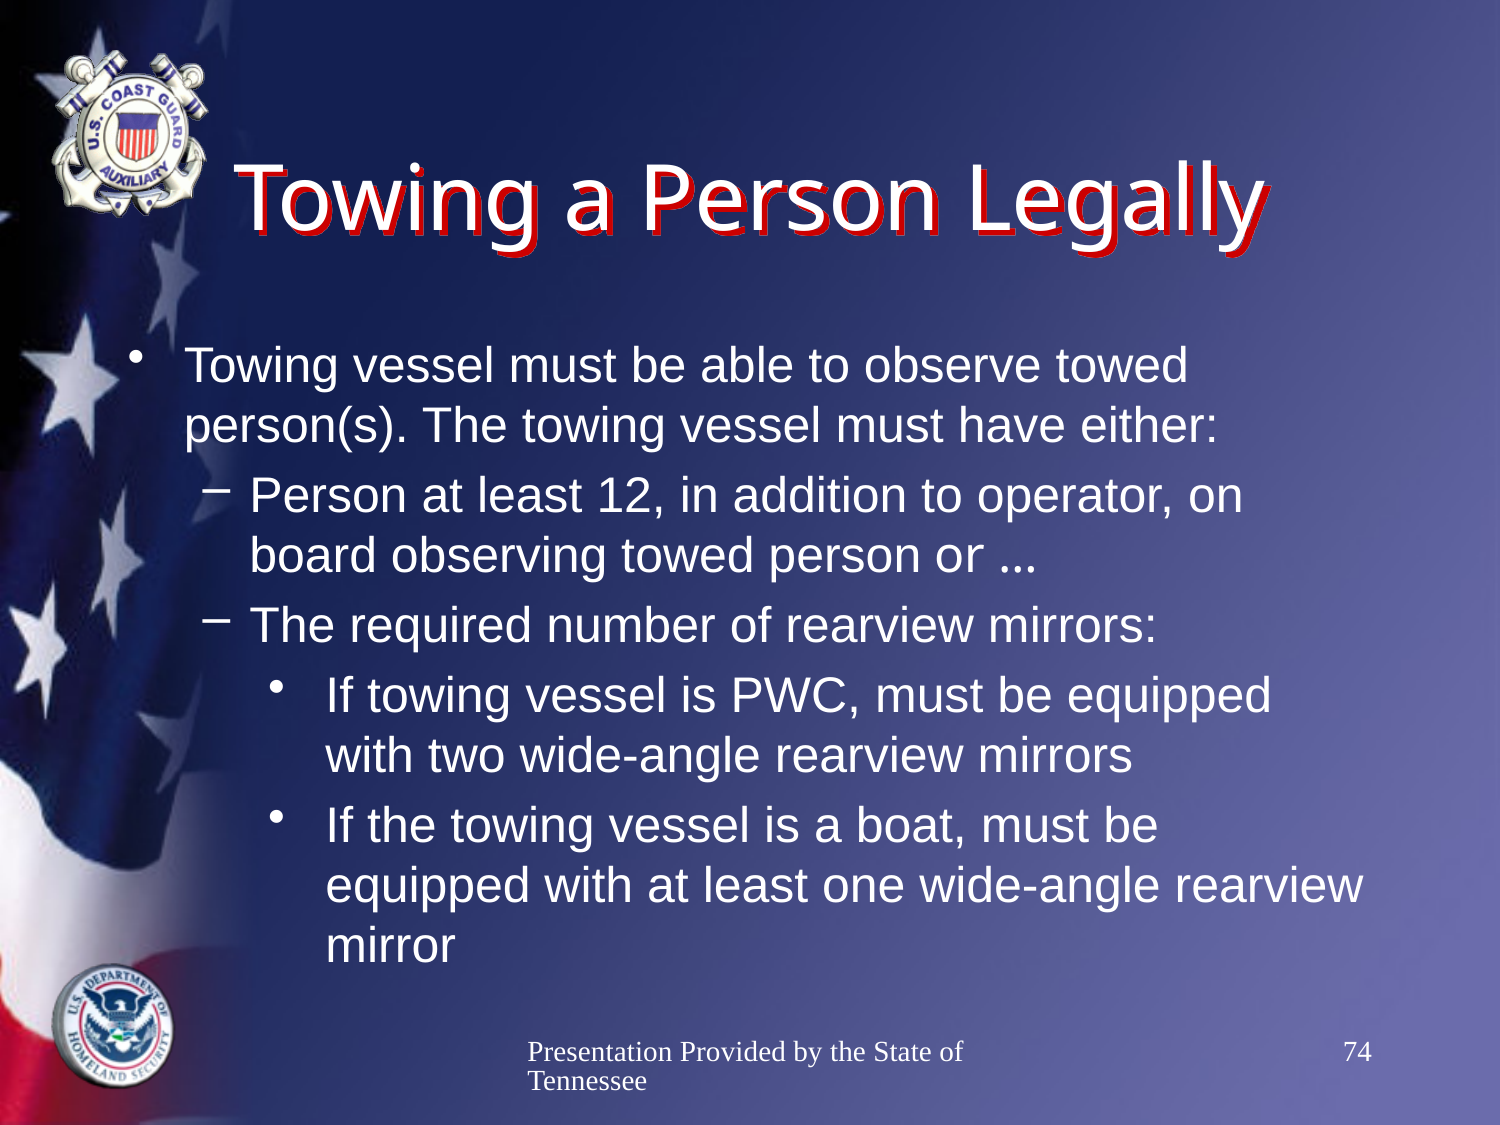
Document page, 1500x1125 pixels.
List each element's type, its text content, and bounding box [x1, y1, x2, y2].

picture [0, 0, 1500, 1125]
list Towing vessel must be able to observe towed person(s). The towing vessel must have either: Person at least 12, in addition to operator, on board observing towed person or … The required number of rearview mirrors: If towing vessel is PWC, must be equipped with two wide-angle rearview mirrors If the towing vessel is a boat, must be equipped with at least one wide-angle rearview mirror [112, 324, 1388, 1000]
title Towing a Person Legally [112, 99, 1388, 288]
slide_number 74 [1074, 1025, 1388, 1100]
footer Presentation Provided by the State of Tennessee [512, 1025, 988, 1100]
